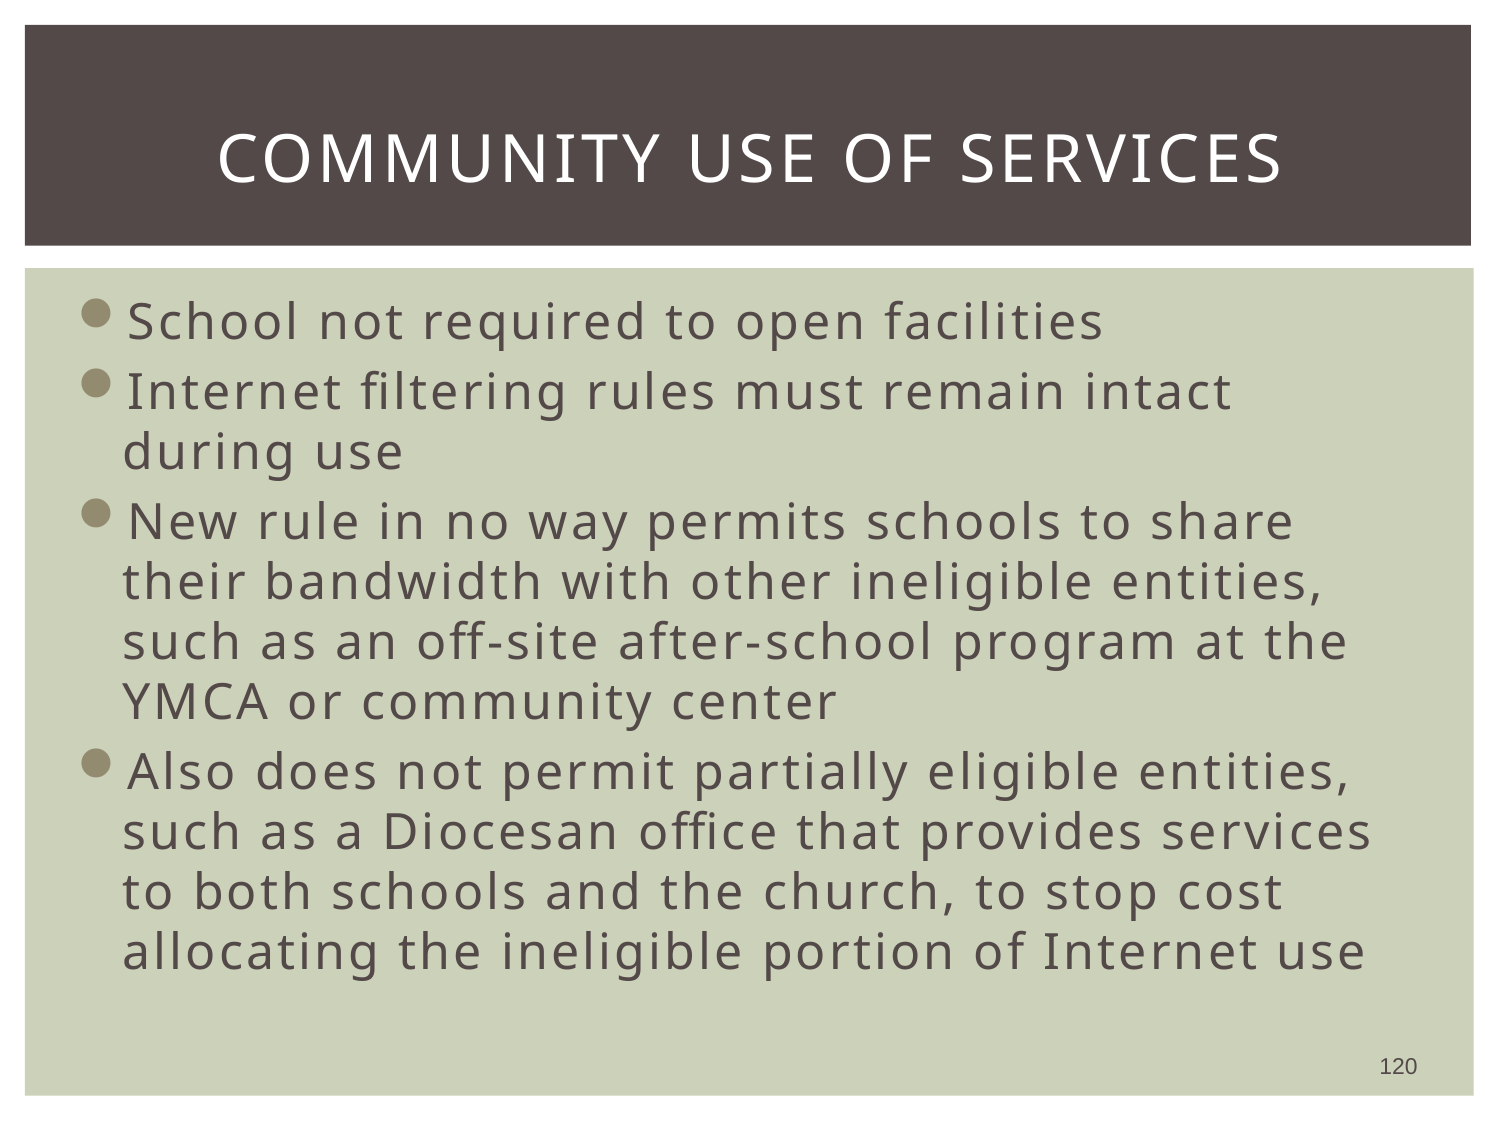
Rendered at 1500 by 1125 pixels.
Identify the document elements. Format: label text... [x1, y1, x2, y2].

title Community Use of Services [75, 62, 1425, 250]
list School not required to open facilities Internet filtering rules must remain intact during use New rule in no way permits schools to share their bandwidth with other ineligible entities, such as an off-site after-school program at the YMCA or community center Also does not permit partially eligible entities, such as a Diocesan office that provides services to both schools and the church, to stop cost allocating the ineligible portion of Internet use [62, 282, 1442, 1005]
slide_number 120 [1349, 1041, 1448, 1089]
